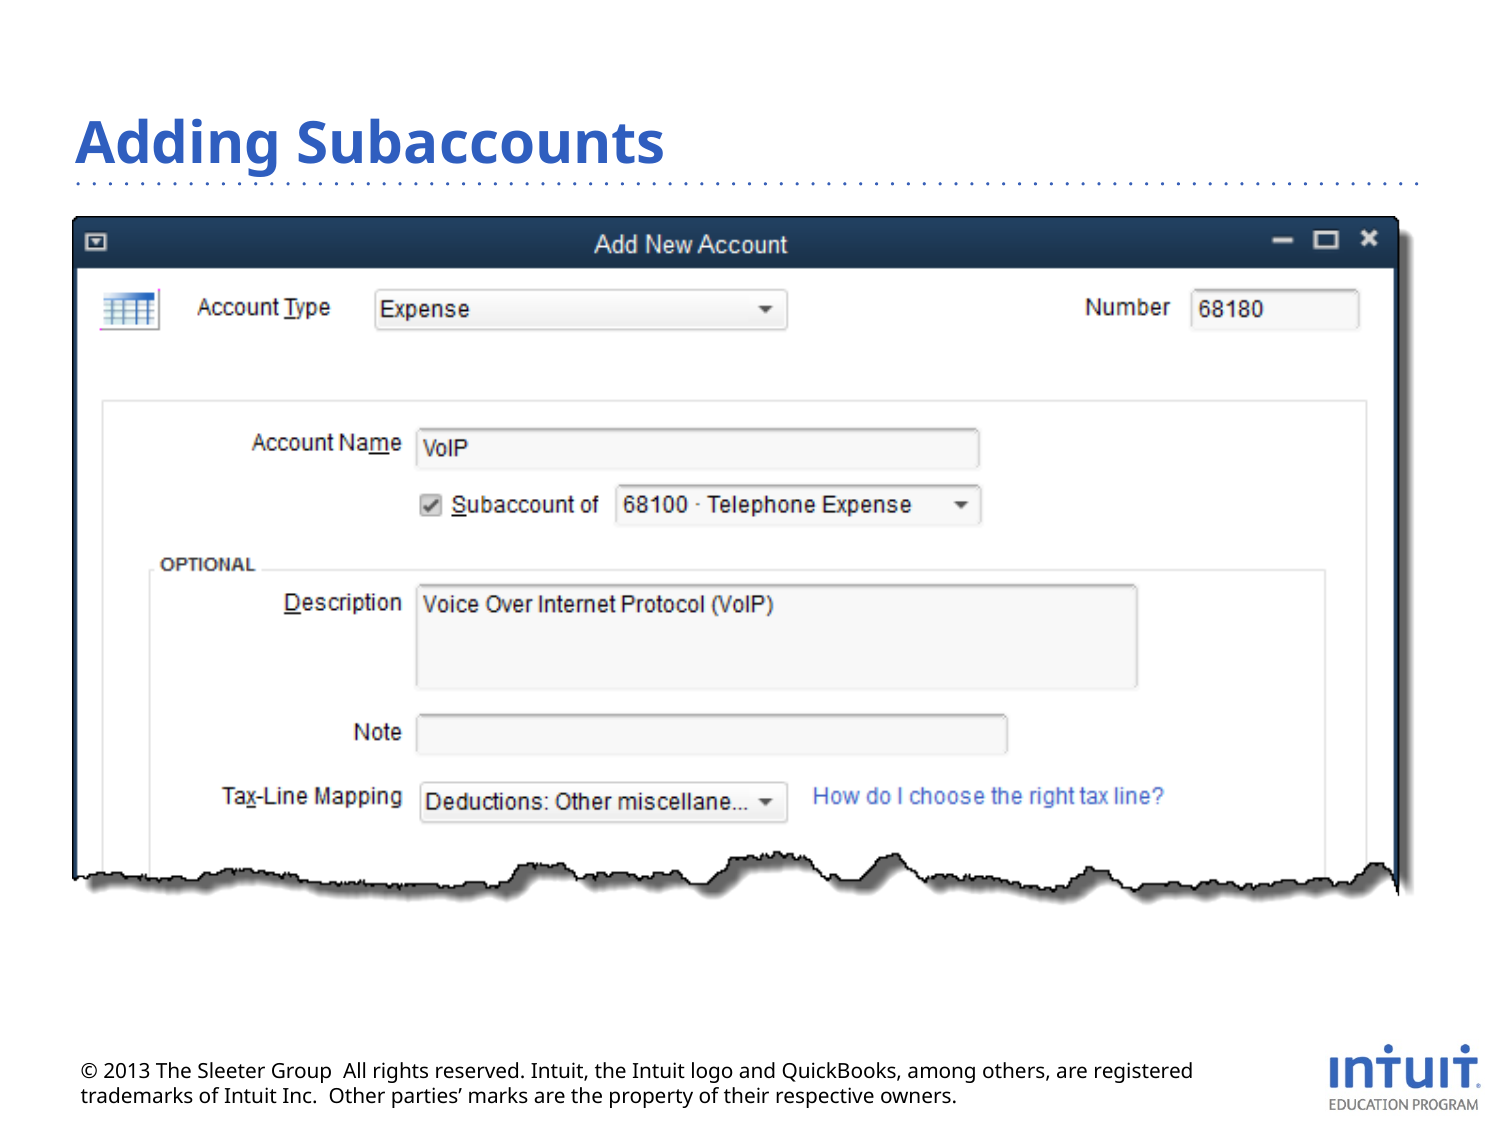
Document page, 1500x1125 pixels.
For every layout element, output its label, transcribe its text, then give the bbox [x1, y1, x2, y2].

picture [72, 216, 1428, 938]
title Adding Subaccounts [75, 50, 1425, 175]
picture [1325, 1039, 1485, 1116]
